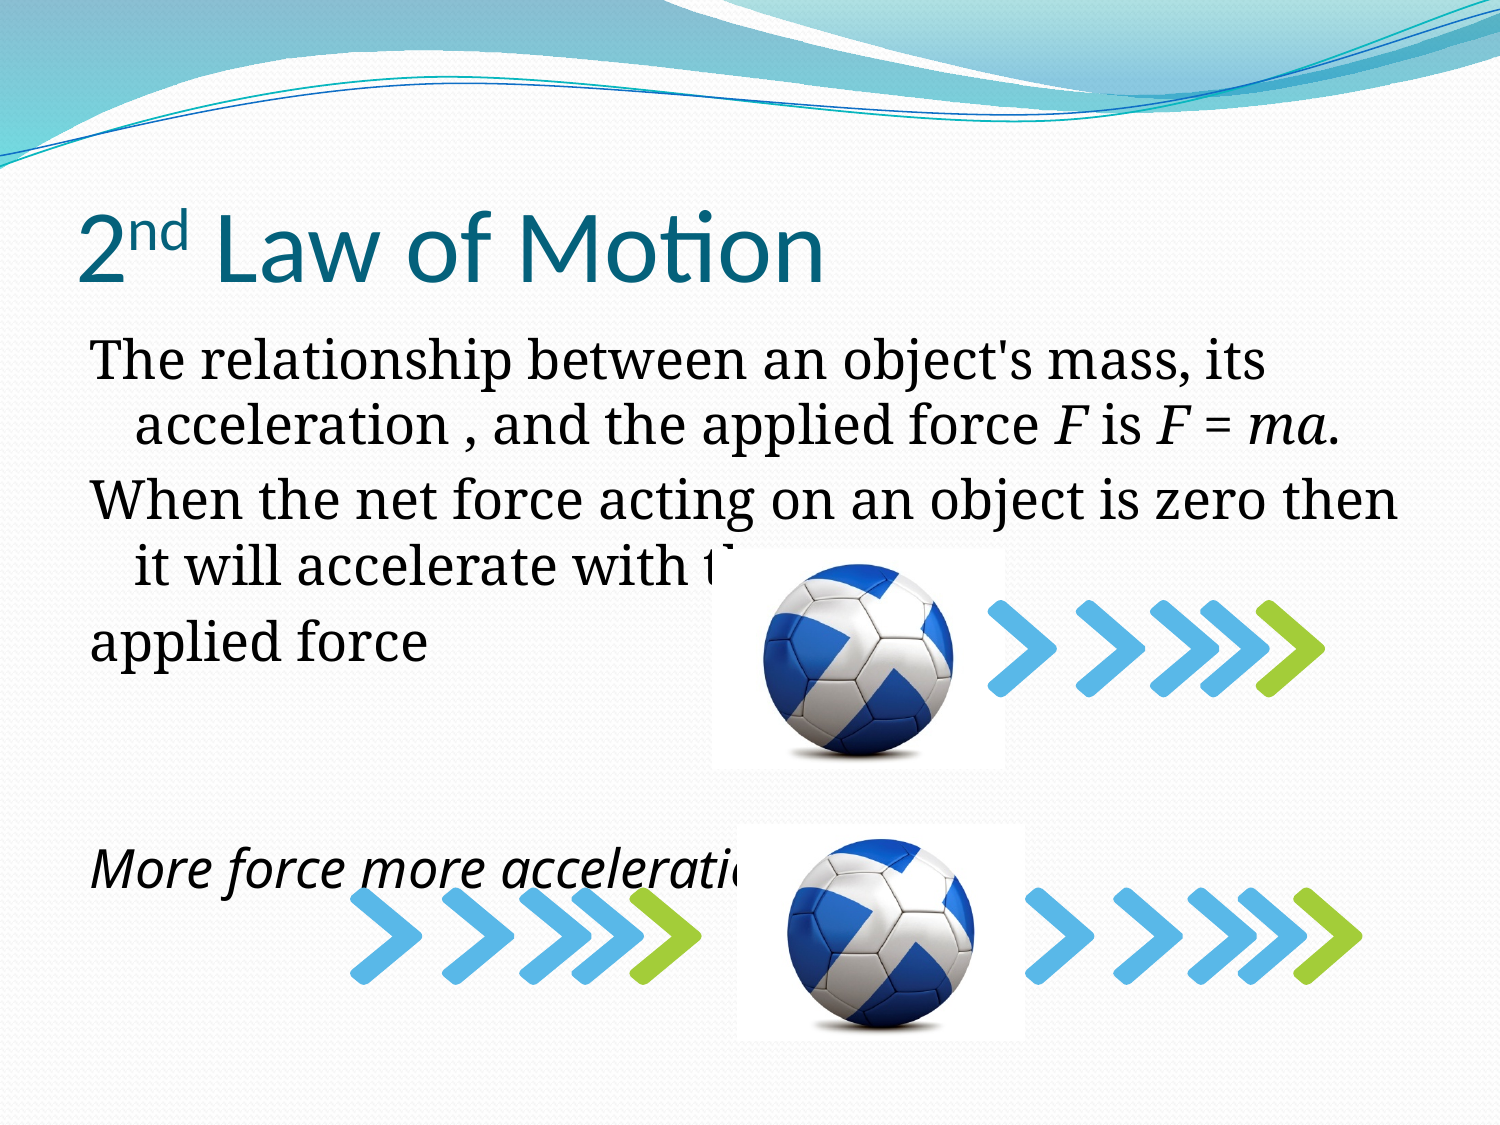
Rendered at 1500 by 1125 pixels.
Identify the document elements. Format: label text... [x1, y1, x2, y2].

picture [737, 824, 1363, 1041]
list The relationship between an object's mass, its acceleration , and the applied force F is F = ma. When the net force acting on an object is zero then it will accelerate with the applied force More force more acceleration [75, 317, 1425, 1038]
picture [712, 549, 1326, 769]
picture [349, 887, 702, 986]
title 2nd Law of Motion [75, 115, 1425, 303]
